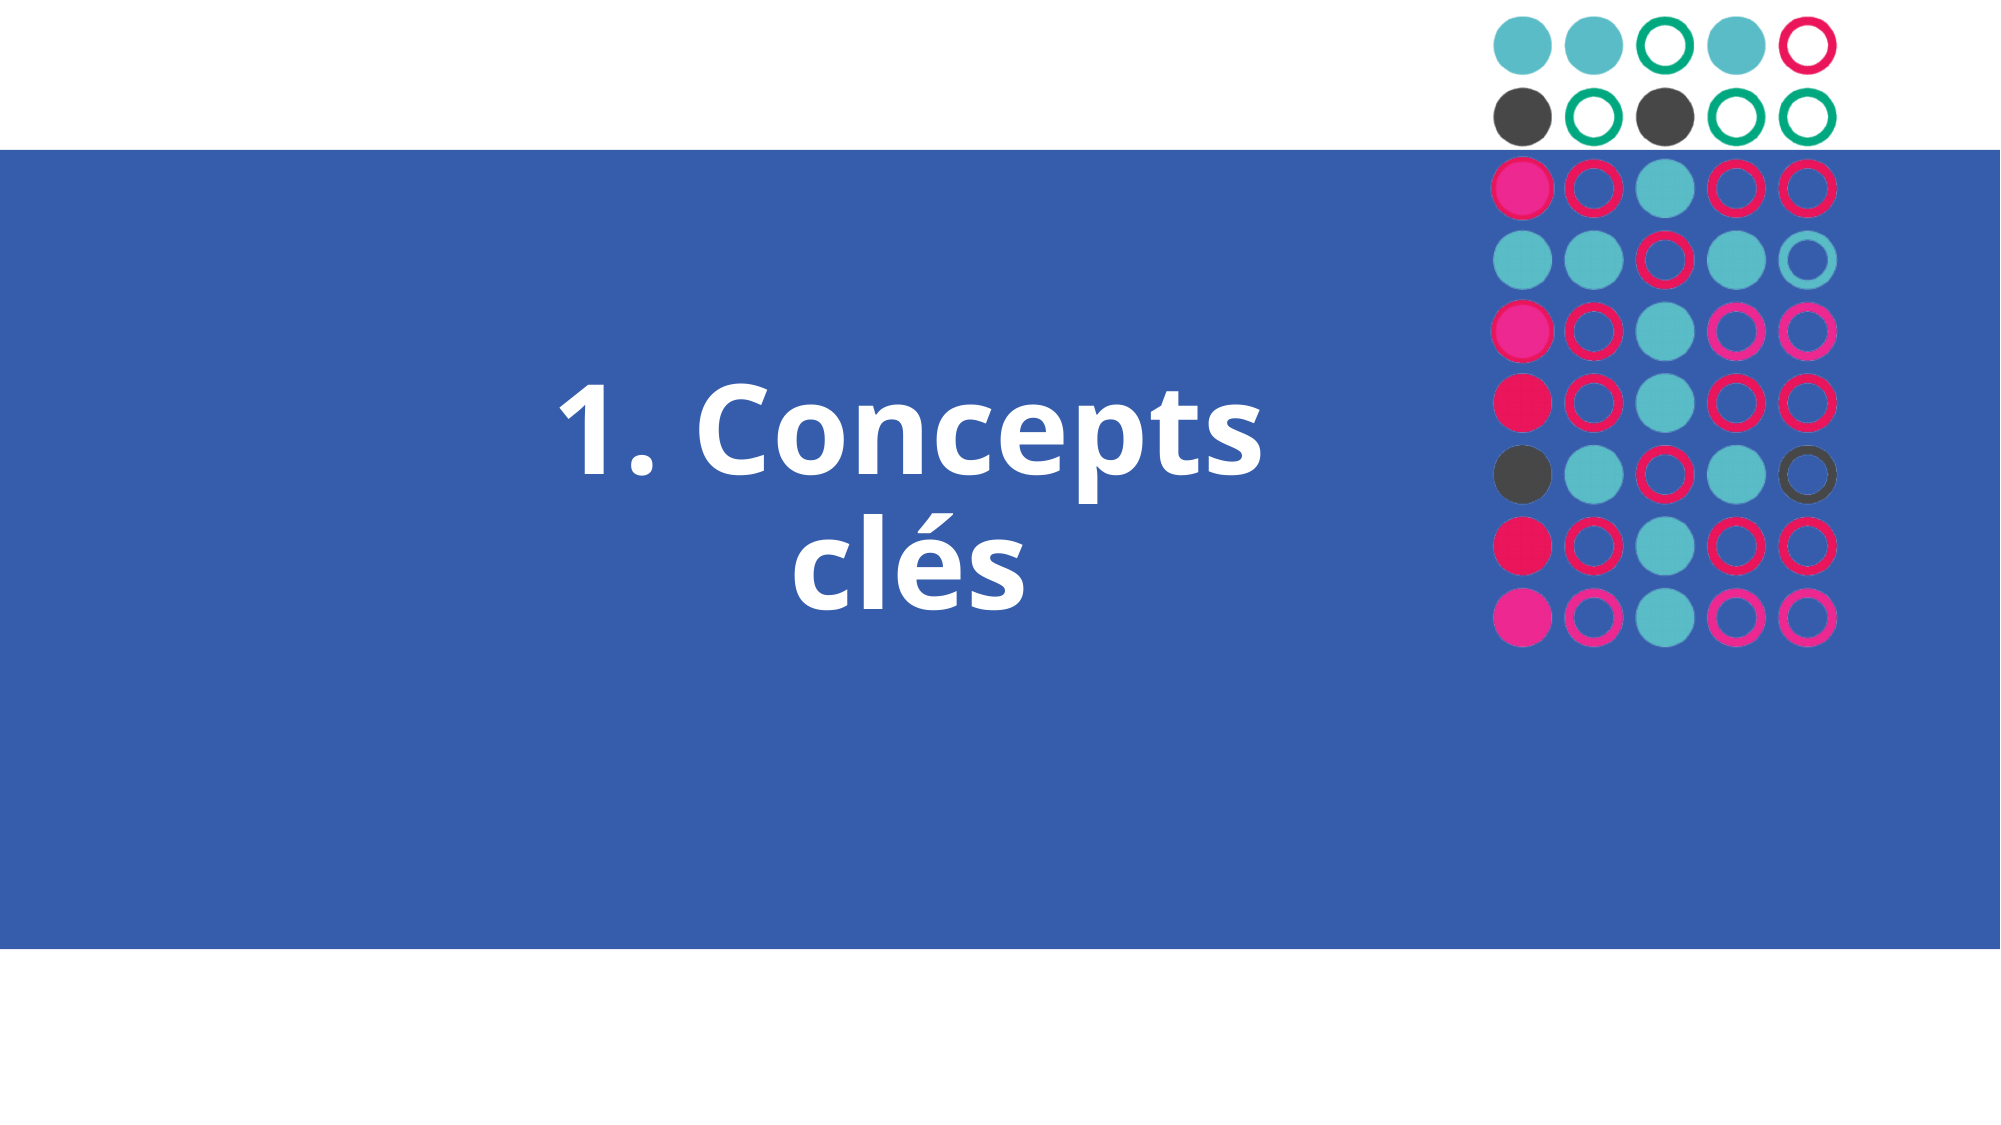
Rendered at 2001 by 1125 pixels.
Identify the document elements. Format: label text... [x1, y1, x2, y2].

title 1. Concepts clés [510, 416, 1309, 586]
picture [1486, 8, 1840, 655]
